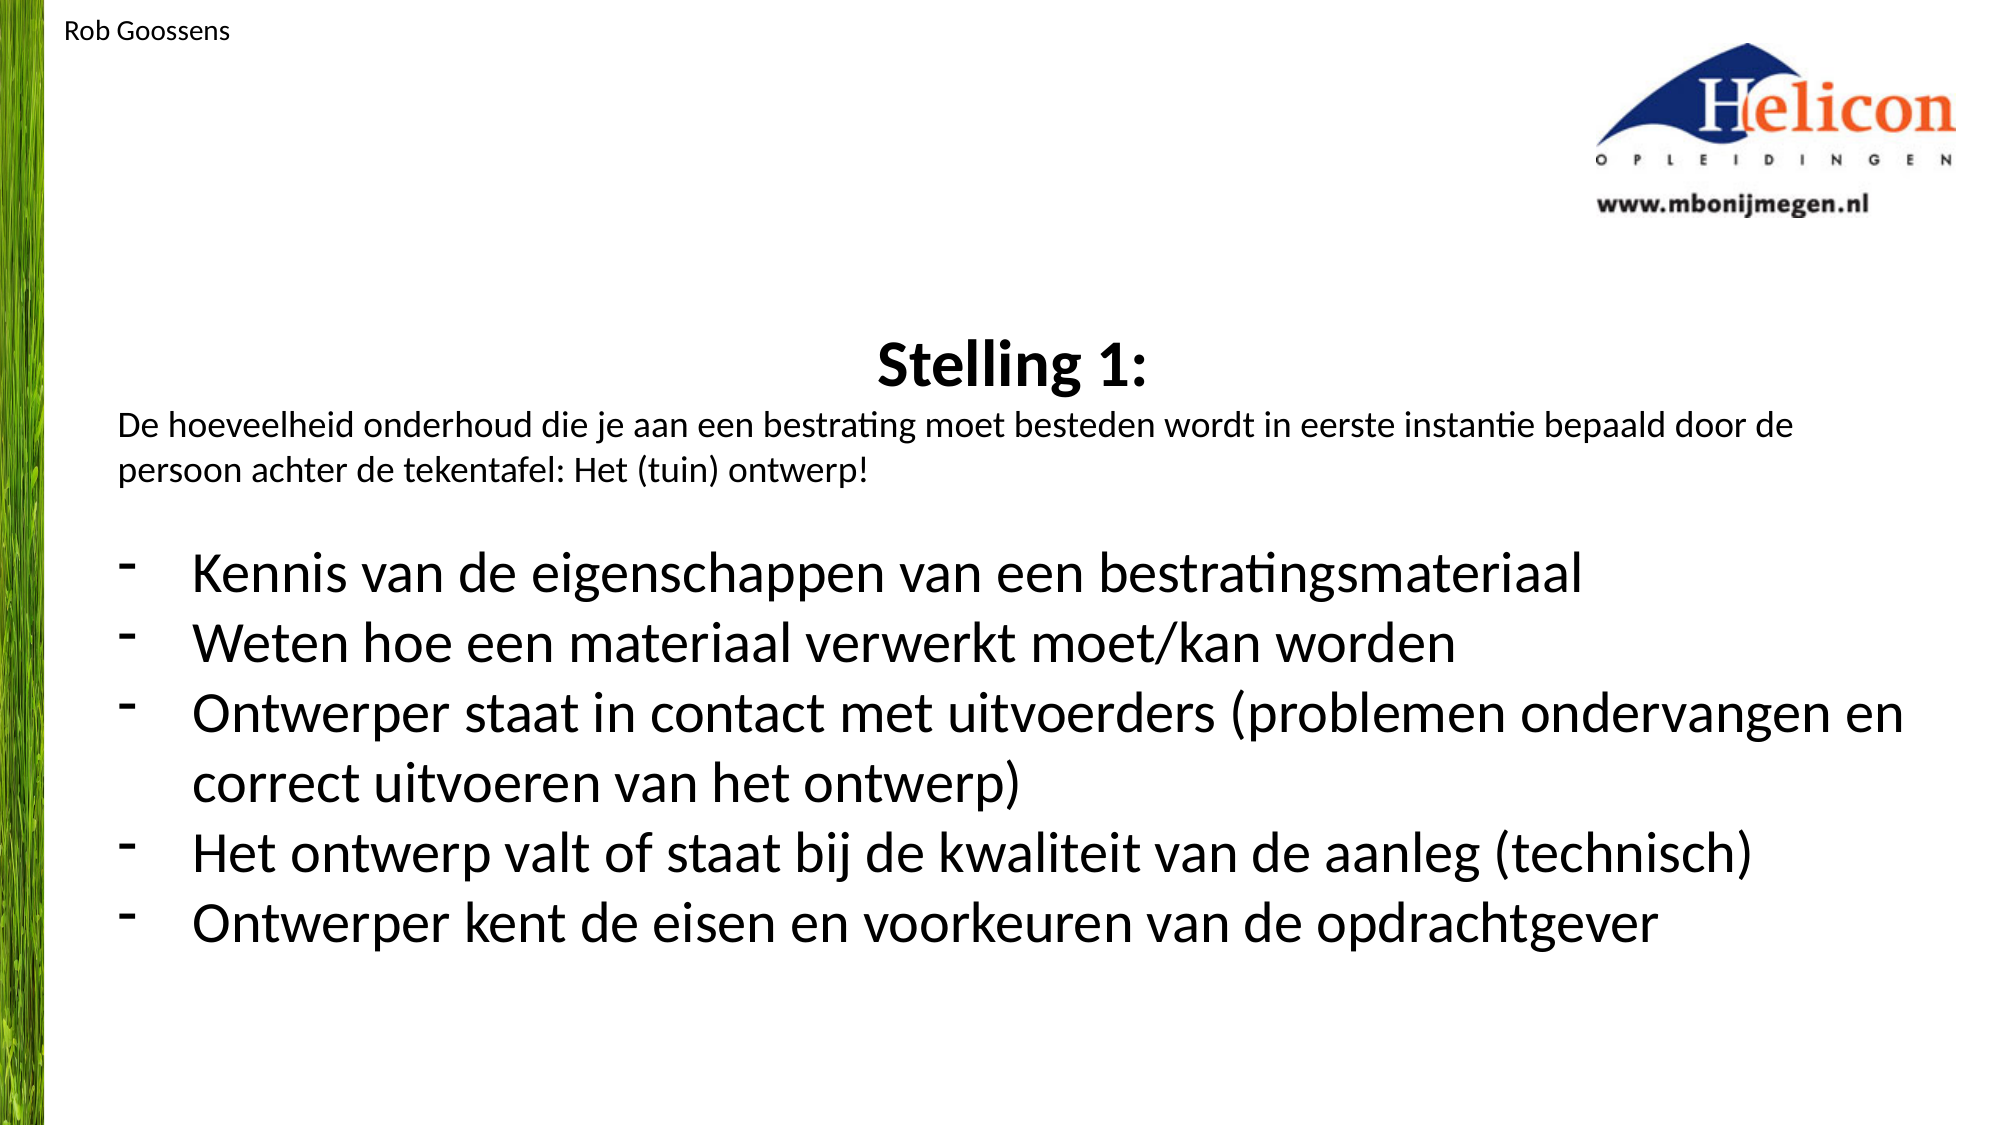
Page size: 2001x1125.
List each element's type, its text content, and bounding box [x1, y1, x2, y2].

picture [1596, 43, 1956, 218]
text_box Stelling 1: De hoeveelheid onderhoud die je aan een bestrating moet besteden wordt in eerste instantie bepaald door de persoon achter de tekentafel: Het (tuin) ontwerp! Kennis van de eigenschappen van een bestratingsmateriaal Weten hoe een materiaal verwerkt moet/kan worden Ontwerper staat in contact met uitvoerders (problemen ondervangen en correct uitvoeren van het ontwerp) Het ontwerp valt of staat bij de kwaliteit van de aanleg (technisch) Ontwerper kent de eisen en voorkeuren van de opdrachtgever [102, 312, 1924, 1125]
text_box Rob Goossens [49, 3, 250, 54]
text_box [0, 0, 45, 1125]
